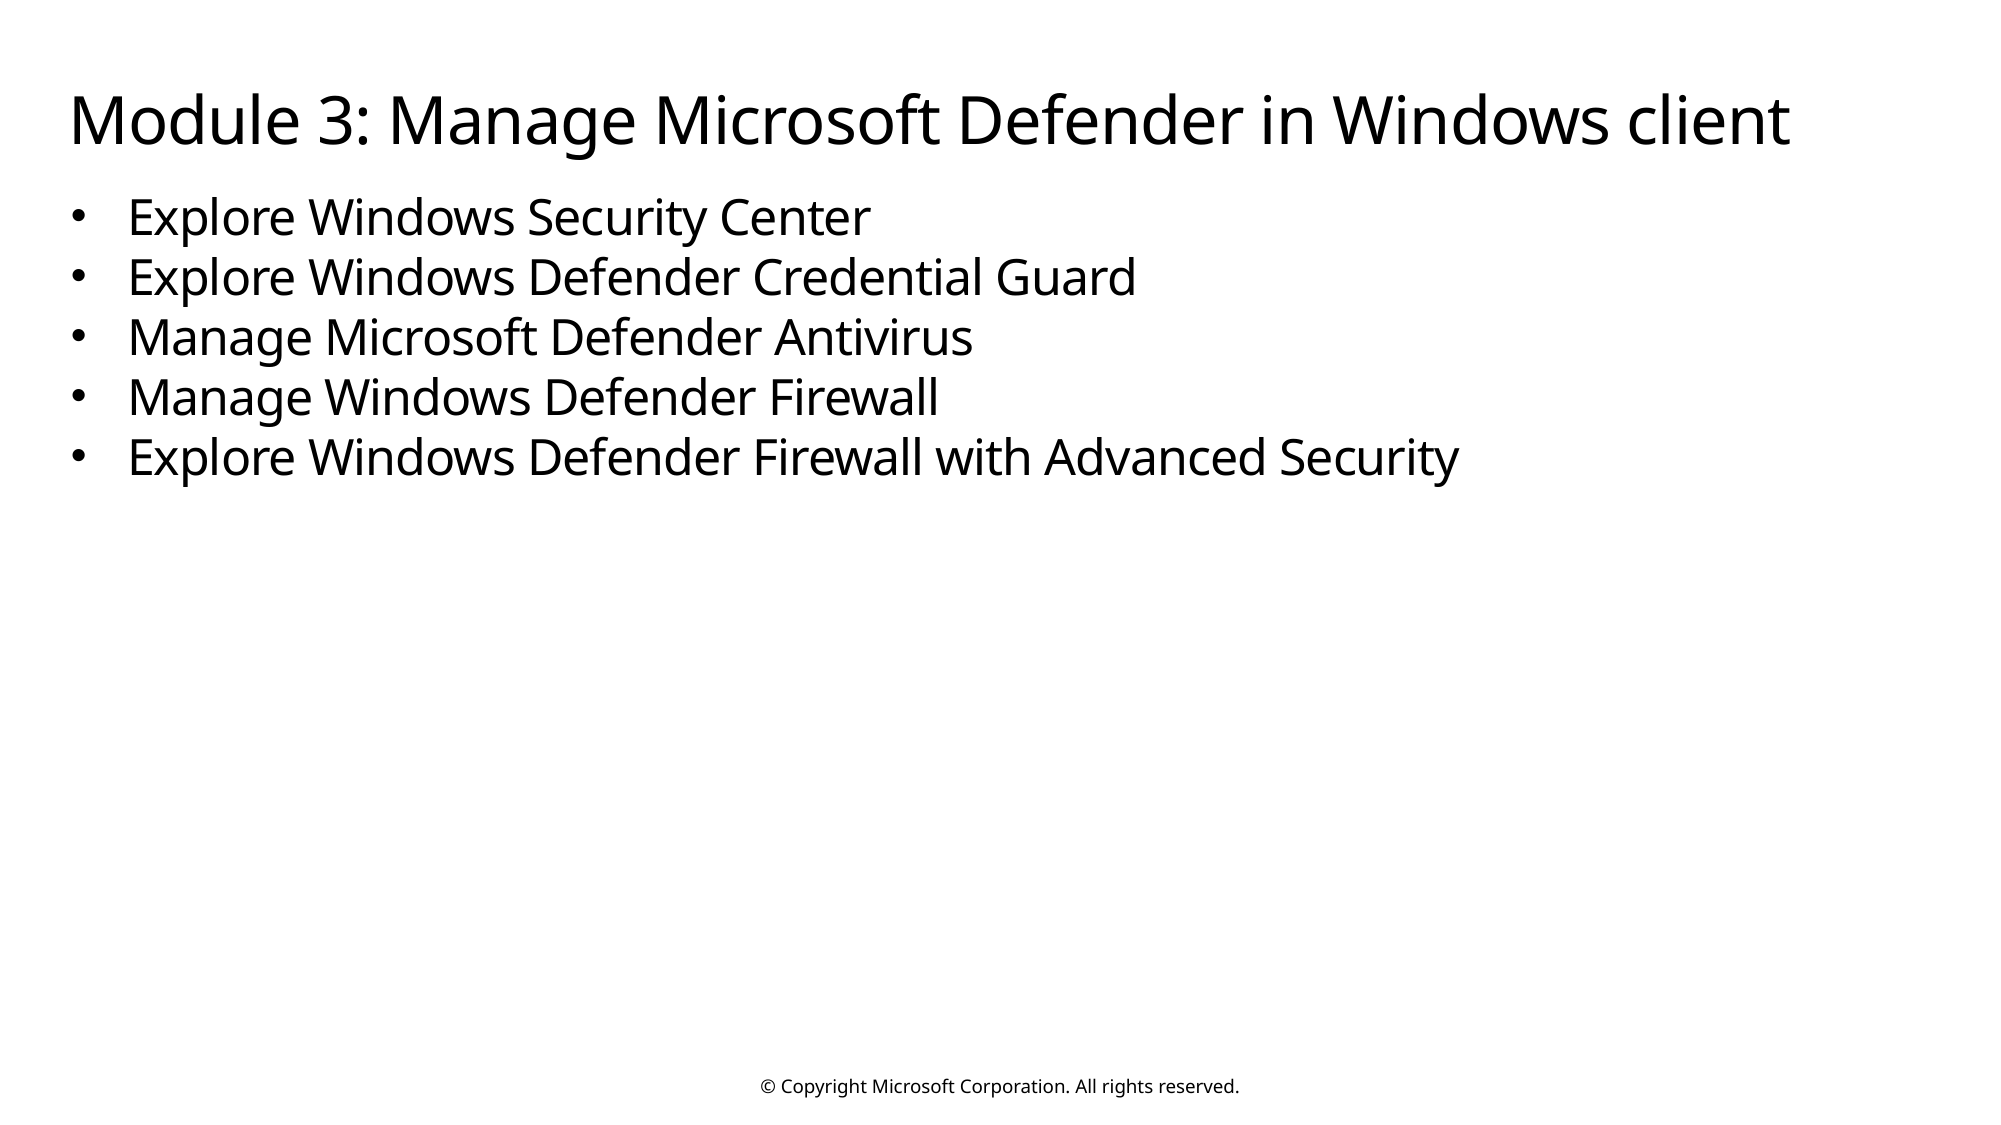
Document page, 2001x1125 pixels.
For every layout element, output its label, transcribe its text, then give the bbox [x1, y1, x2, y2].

title Module 3: Manage Microsoft Defender in Windows client [68, 72, 1930, 178]
list Explore Windows Security Center Explore Windows Defender Credential Guard Manage Microsoft Defender Antivirus Manage Windows Defender Firewall Explore Windows Defender Firewall with Advanced Security [70, 177, 1932, 496]
